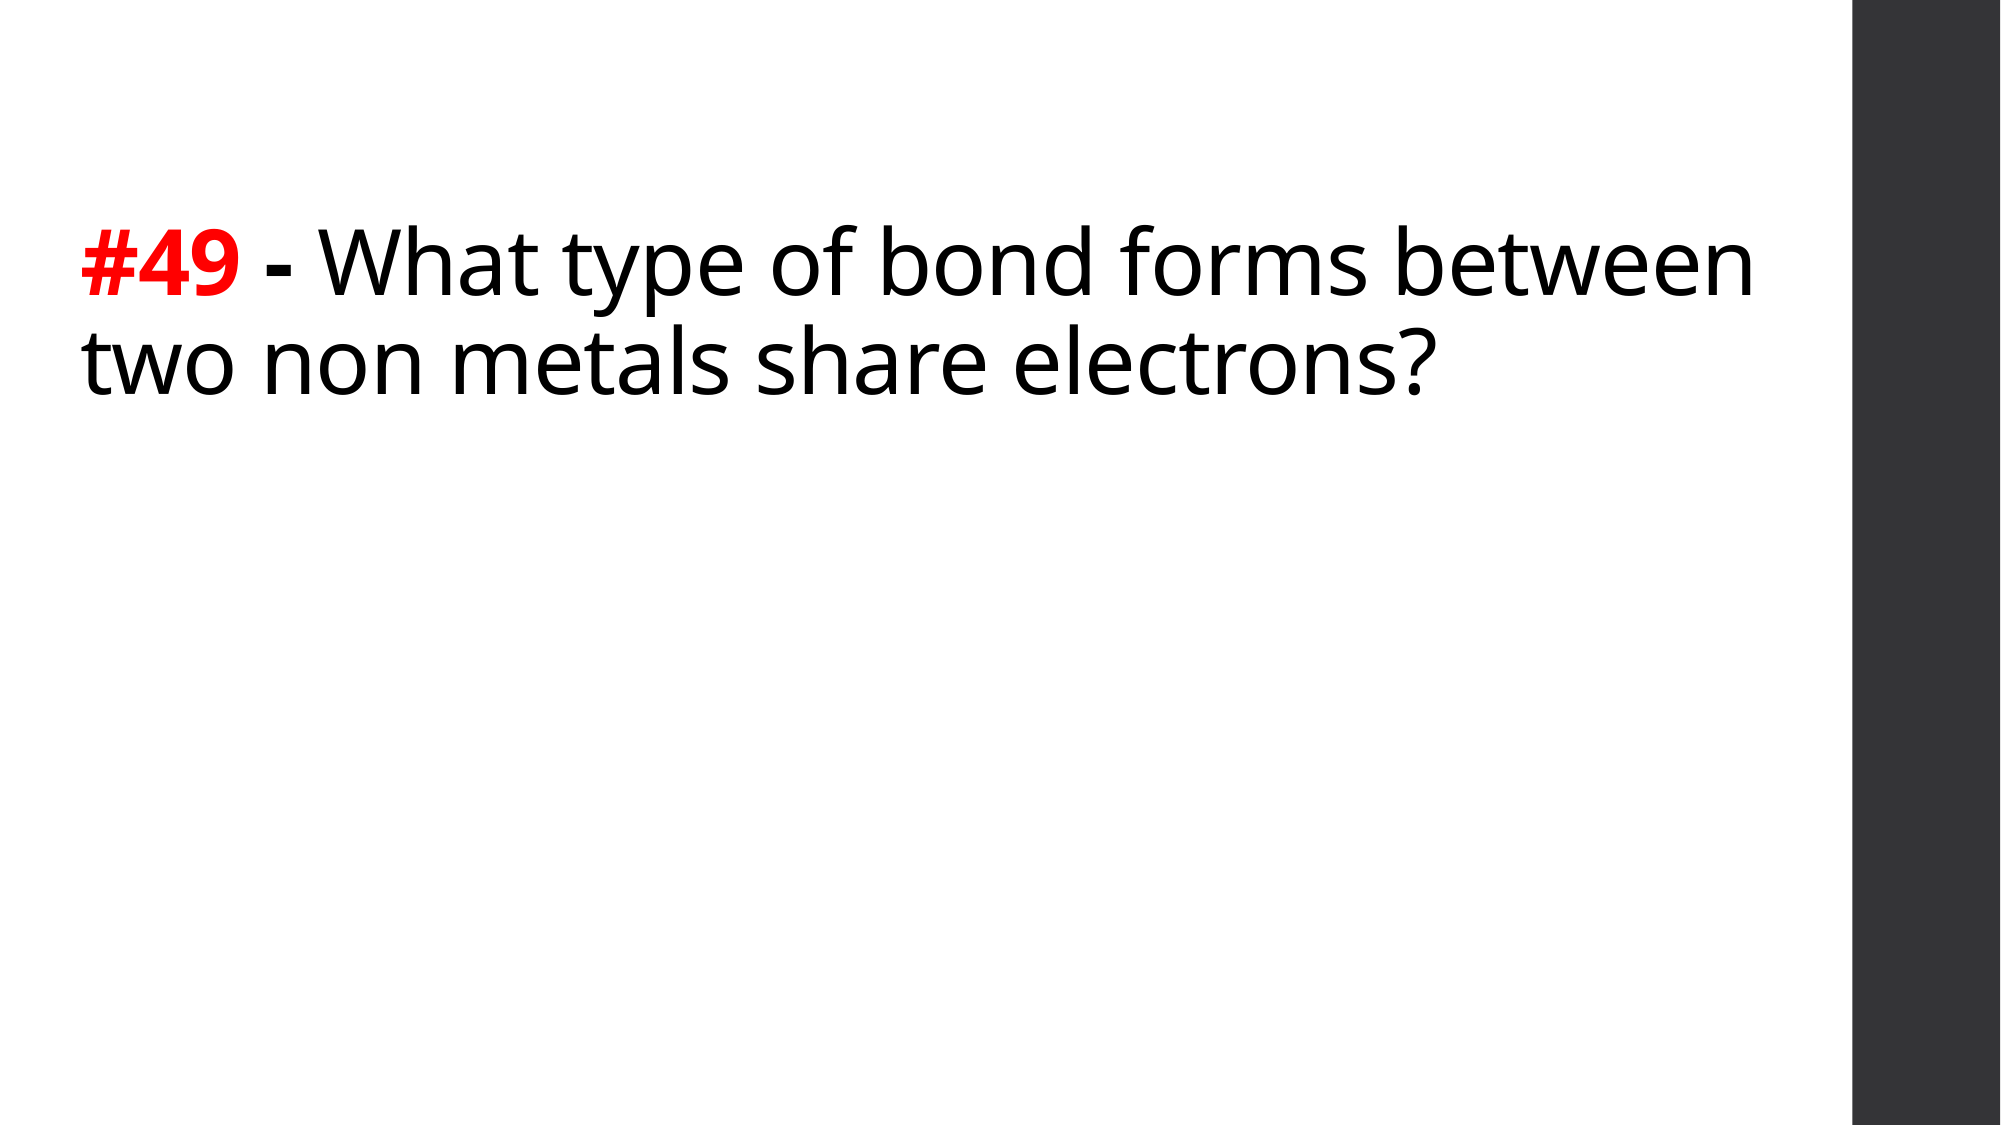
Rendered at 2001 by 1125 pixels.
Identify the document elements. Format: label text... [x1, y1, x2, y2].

title #49 - What type of bond forms between two non metals share electrons? [65, 160, 1866, 422]
